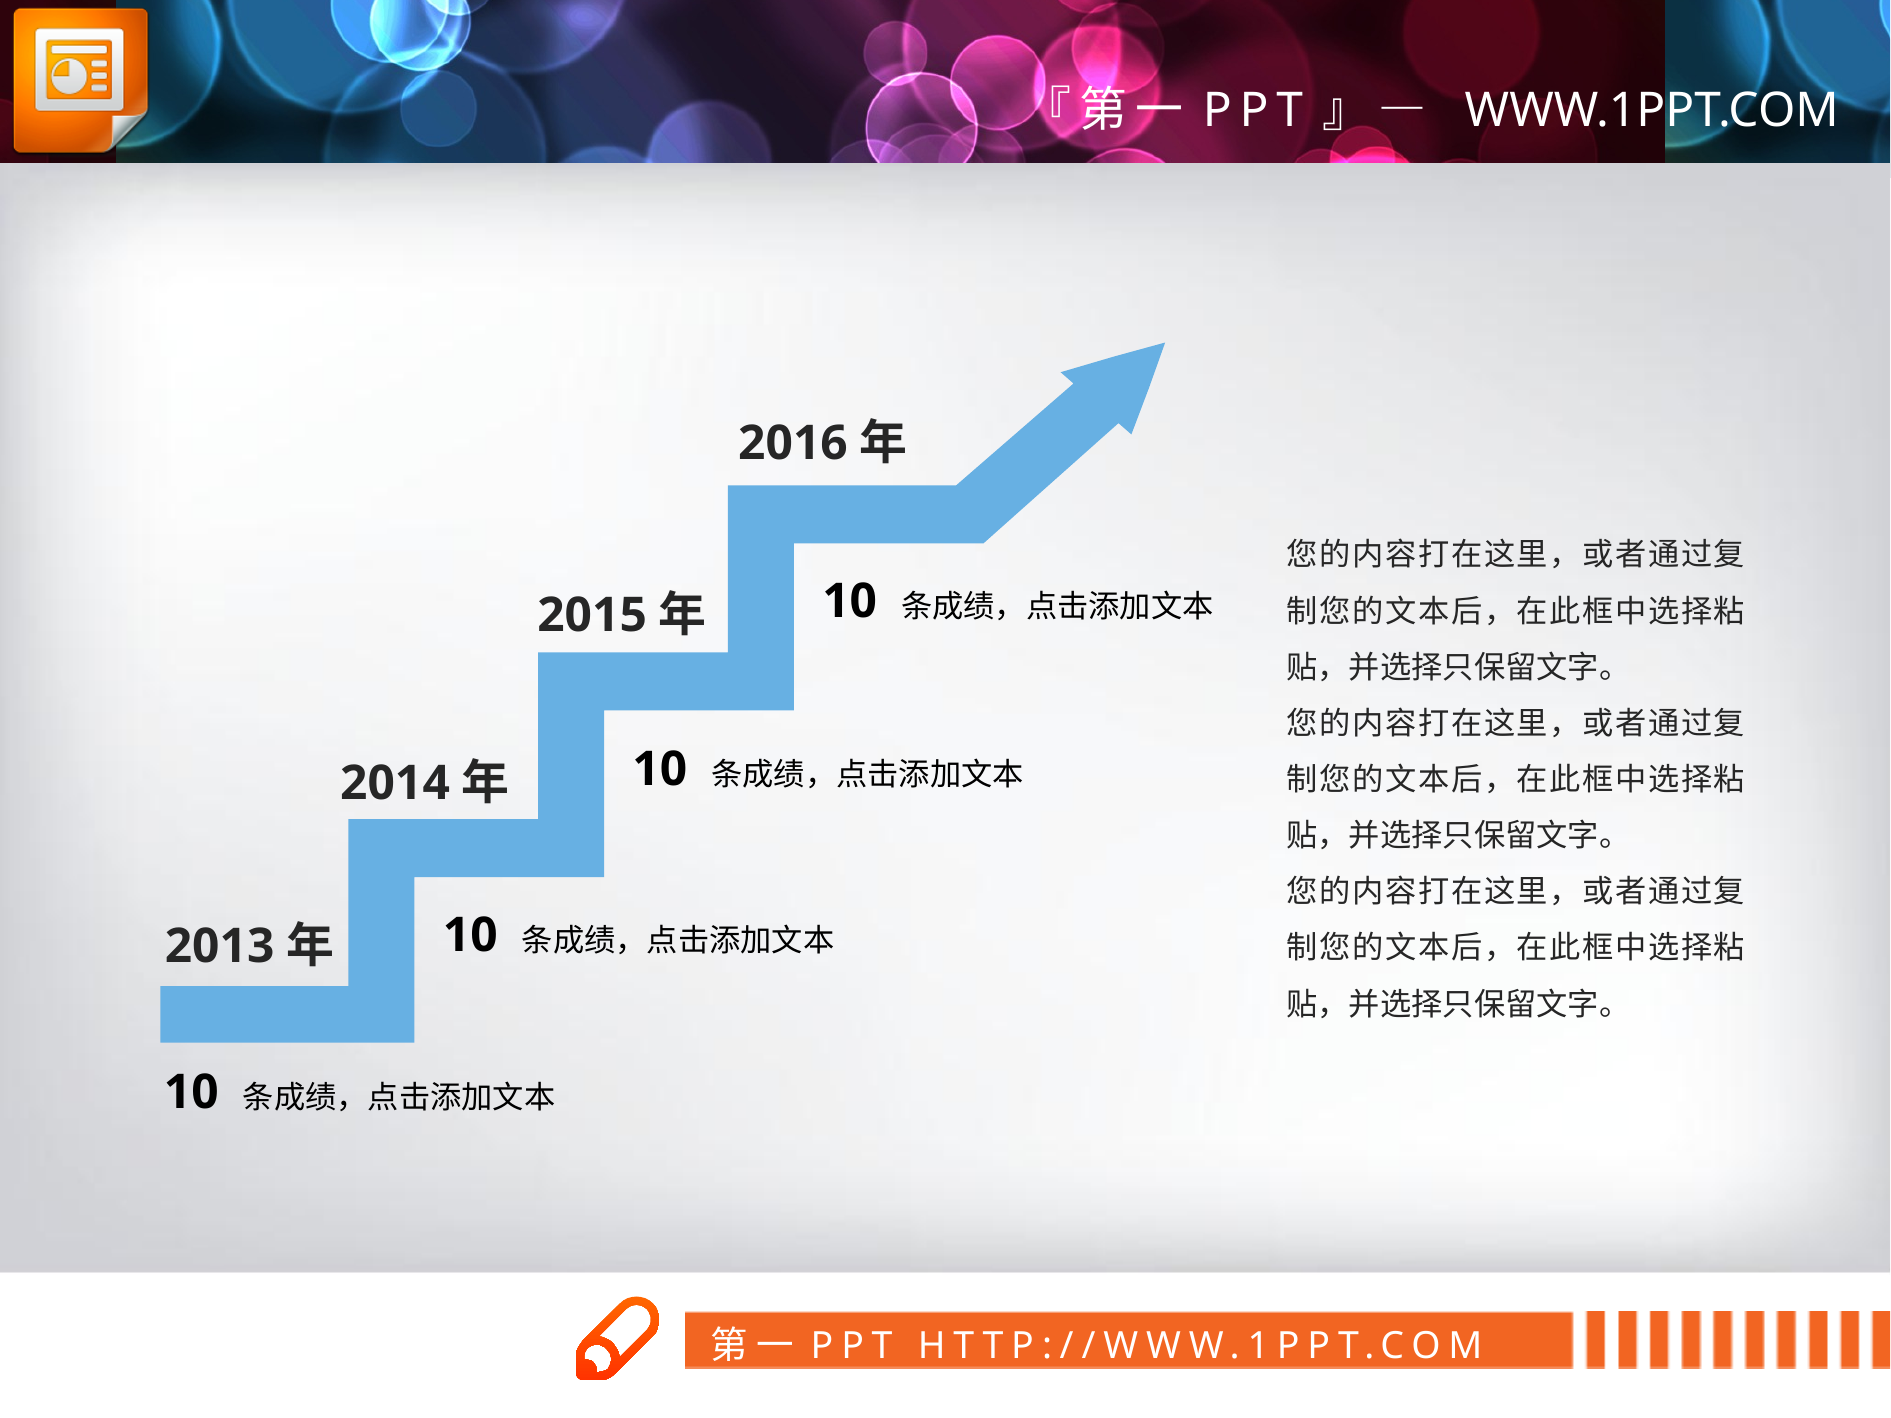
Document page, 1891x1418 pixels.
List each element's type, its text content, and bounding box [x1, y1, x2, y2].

text_box 10 条成绩，点击添加文本 [149, 1053, 670, 1126]
text_box 您的内容打在这里，或者通过复制您的文本后，在此框中选择粘贴，并选择只保留文字。 您的内容打在这里，或者通过复制您的文本后，在此框中选择粘贴，并选择只保留文字。 您的内容打在这里，或者通过复制您的文本后，在此框中选择粘贴，并选择只保留文字。 [1272, 508, 1761, 1029]
text_box 2016年 [723, 404, 922, 477]
text_box 10 条成绩，点击添加文本 [808, 562, 1239, 635]
text_box 2015年 [523, 576, 721, 649]
text_box [160, 342, 1166, 1043]
text_box 2013年 [150, 907, 349, 979]
text_box 10 条成绩，点击添加文本 [618, 730, 1139, 802]
text_box 2014年 [326, 744, 524, 816]
picture [685, 1311, 1891, 1369]
picture [0, 0, 1891, 1275]
text_box 10 条成绩，点击添加文本 [428, 896, 949, 969]
